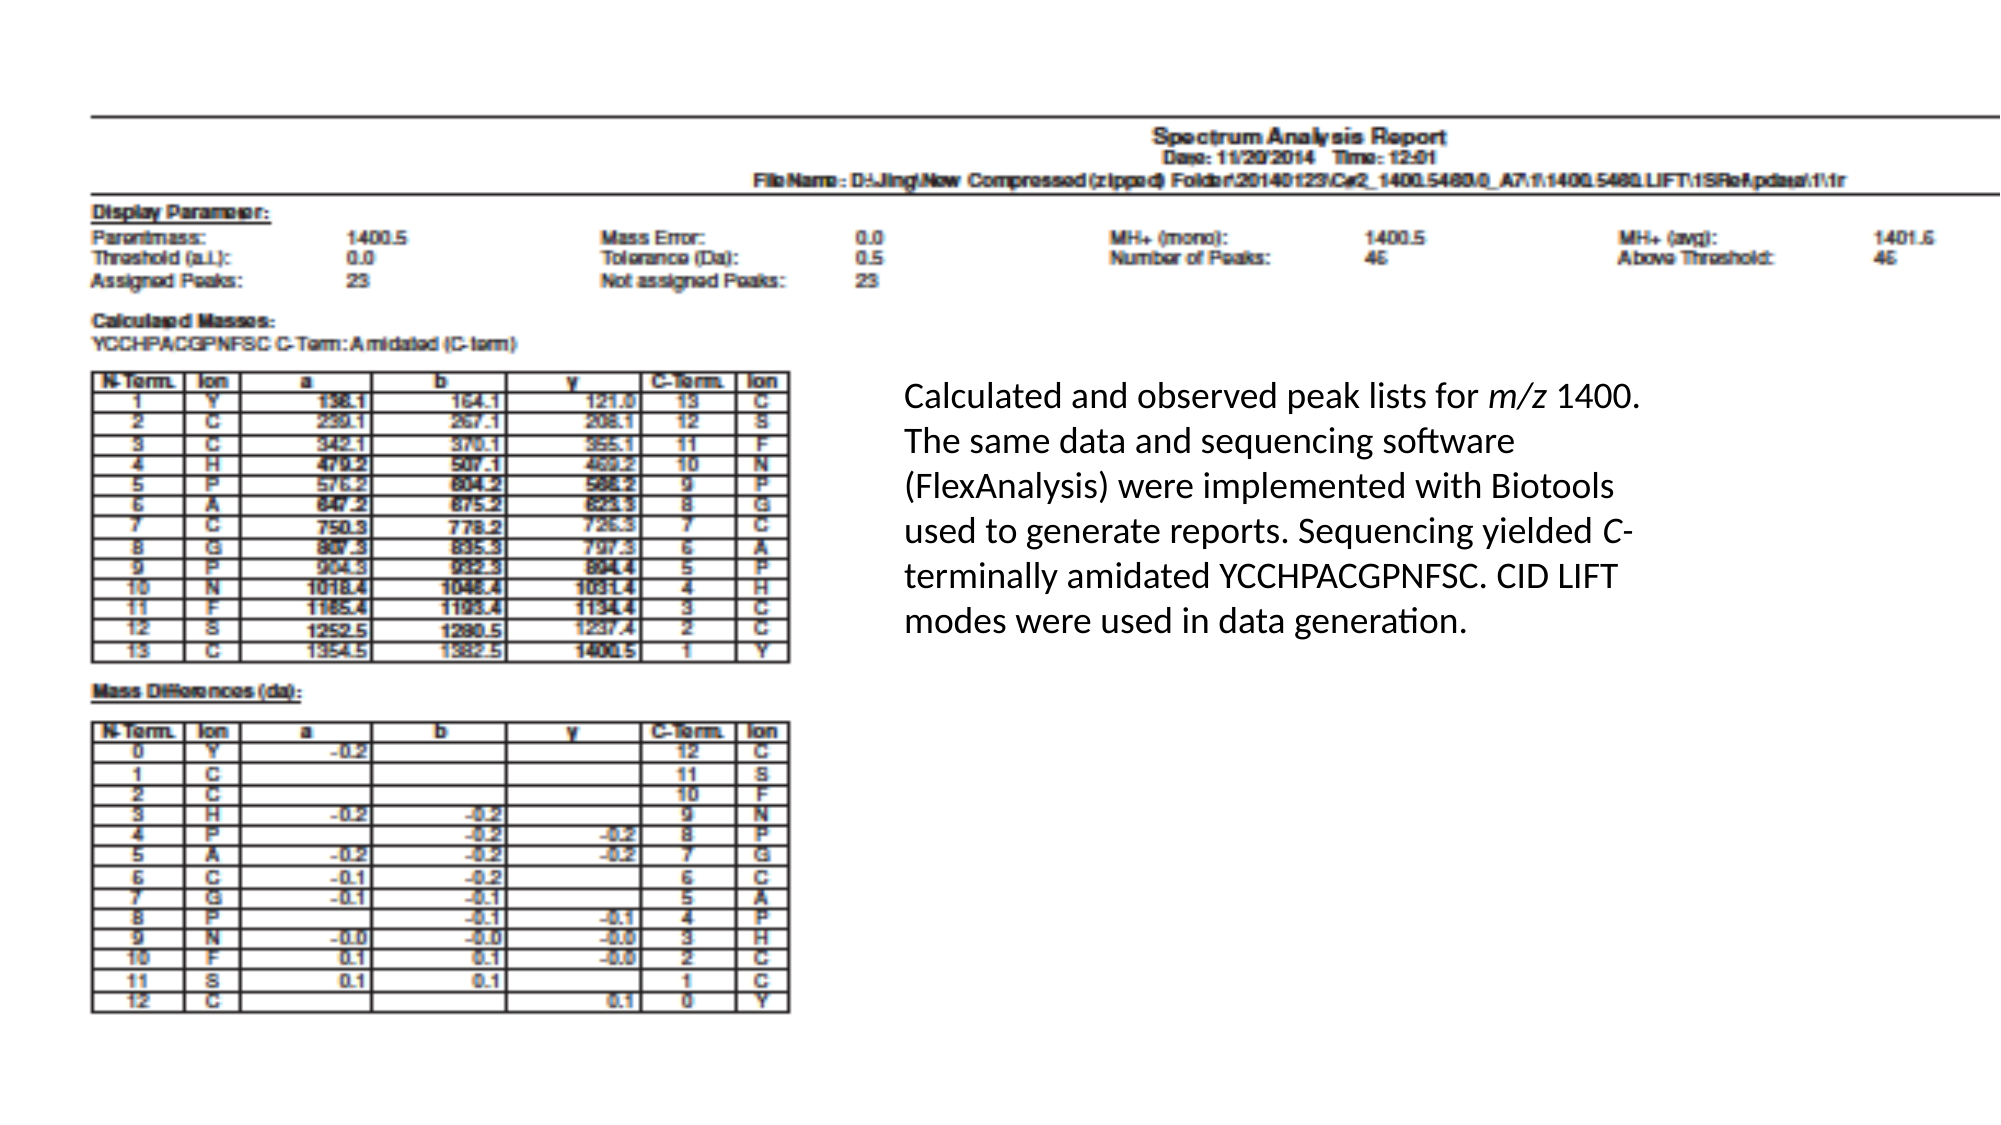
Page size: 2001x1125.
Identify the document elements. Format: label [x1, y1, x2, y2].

text_box [0, 0, 2000, 1125]
